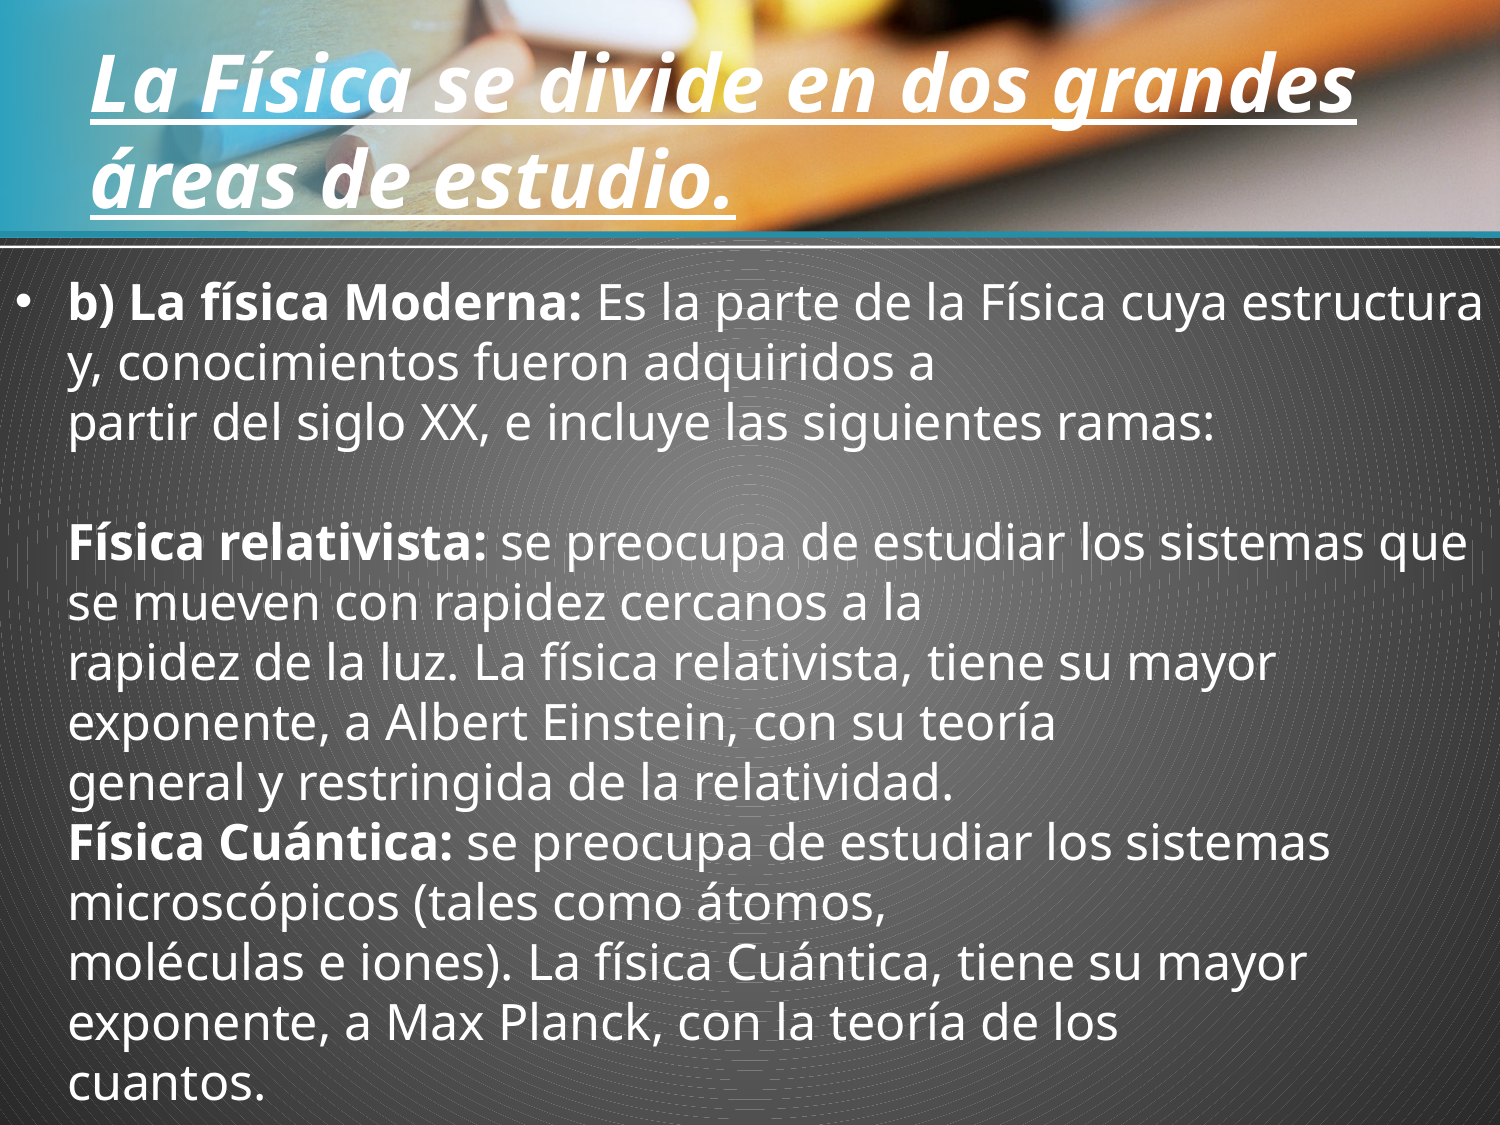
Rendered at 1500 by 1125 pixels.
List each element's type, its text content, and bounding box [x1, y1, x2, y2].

title La Física se divide en dos grandes áreas de estudio. [75, 24, 1425, 233]
picture [660, 0, 1500, 231]
list b) La física Moderna: Es la parte de la Física cuya estructura y, conocimientos fueron adquiridos a partir del siglo XX, e incluye las siguientes ramas: Física relativista: se preocupa de estudiar los sistemas que se mueven con rapidez cercanos a la rapidez de la luz. La física relativista, tiene su mayor exponente, a Albert Einstein, con su teoría general y restringida de la relatividad. Física Cuántica: se preocupa de estudiar los sistemas microscópicos (tales como átomos, moléculas e iones). La física Cuántica, tiene su mayor exponente, a Max Planck, con la teoría de los cuantos. [0, 262, 1500, 1125]
